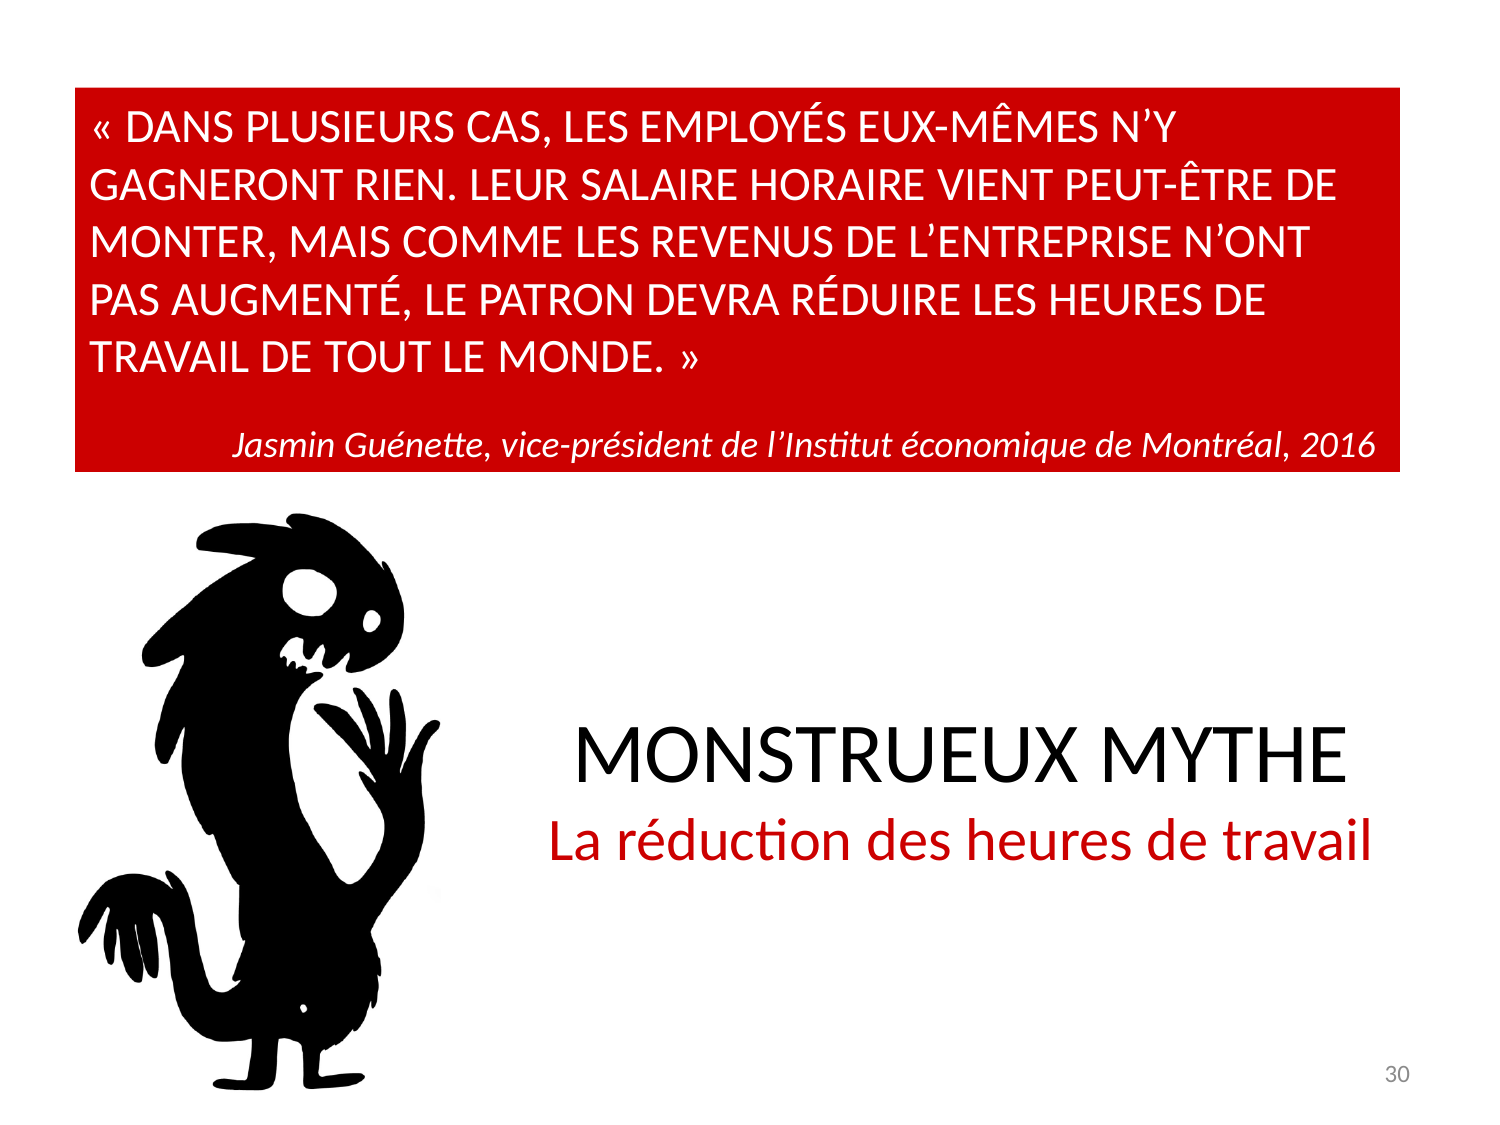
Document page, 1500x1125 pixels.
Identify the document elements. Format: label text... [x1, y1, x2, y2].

picture [73, 458, 441, 1125]
text_box « Dans plusieurs cas, les employés eux-mêmes n’y gagneront rien. Leur salaire horaire vient peut-être de monter, mais comme les revenus de l’entreprise n’ont pas augmenté, le patron devra réduire les heures de travail de tout le monde. » Jasmin Guénette, vice-président de l’Institut économique de Montréal, 2016 [75, 87, 1400, 472]
slide_number 30 [1074, 1042, 1425, 1103]
text_box Monstrueux mythe La réduction des heures de travail [524, 663, 1399, 905]
